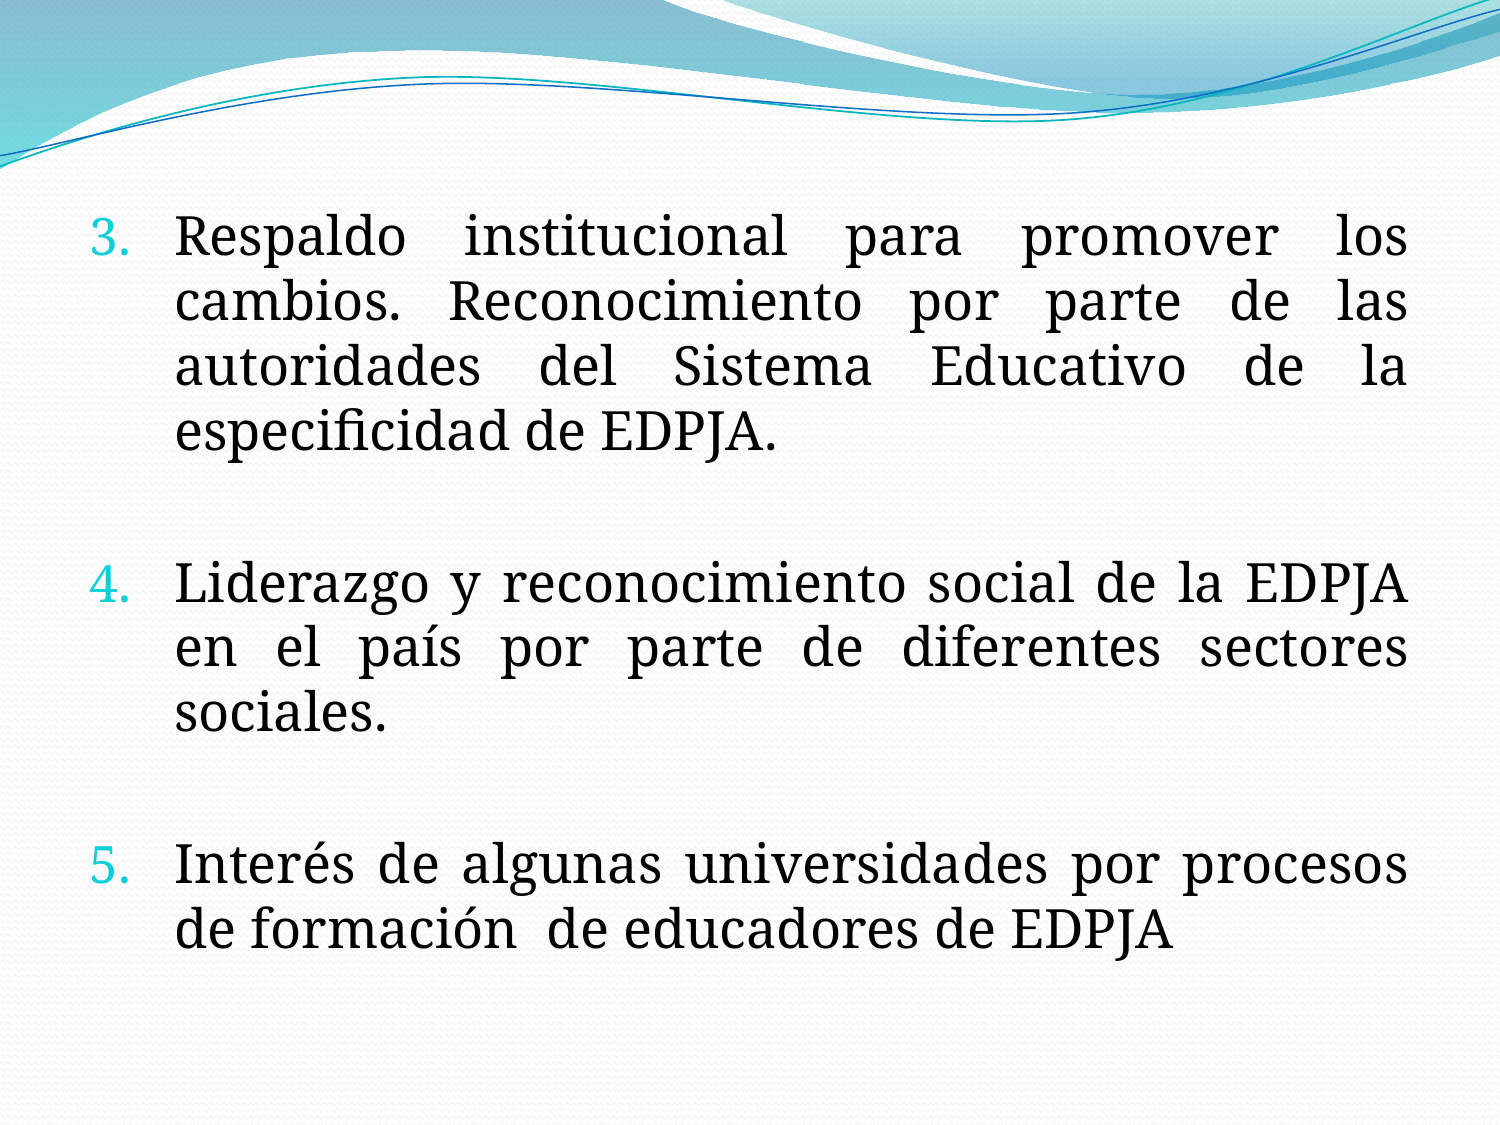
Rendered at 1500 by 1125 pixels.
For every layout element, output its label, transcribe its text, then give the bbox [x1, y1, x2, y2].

list Respaldo institucional para promover los cambios. Reconocimiento por parte de las autoridades del Sistema Educativo de la especificidad de EDPJA. Liderazgo y reconocimiento social de la EDPJA en el país por parte de diferentes sectores sociales. Interés de algunas universidades por procesos de formación de educadores de EDPJA [75, 194, 1425, 914]
